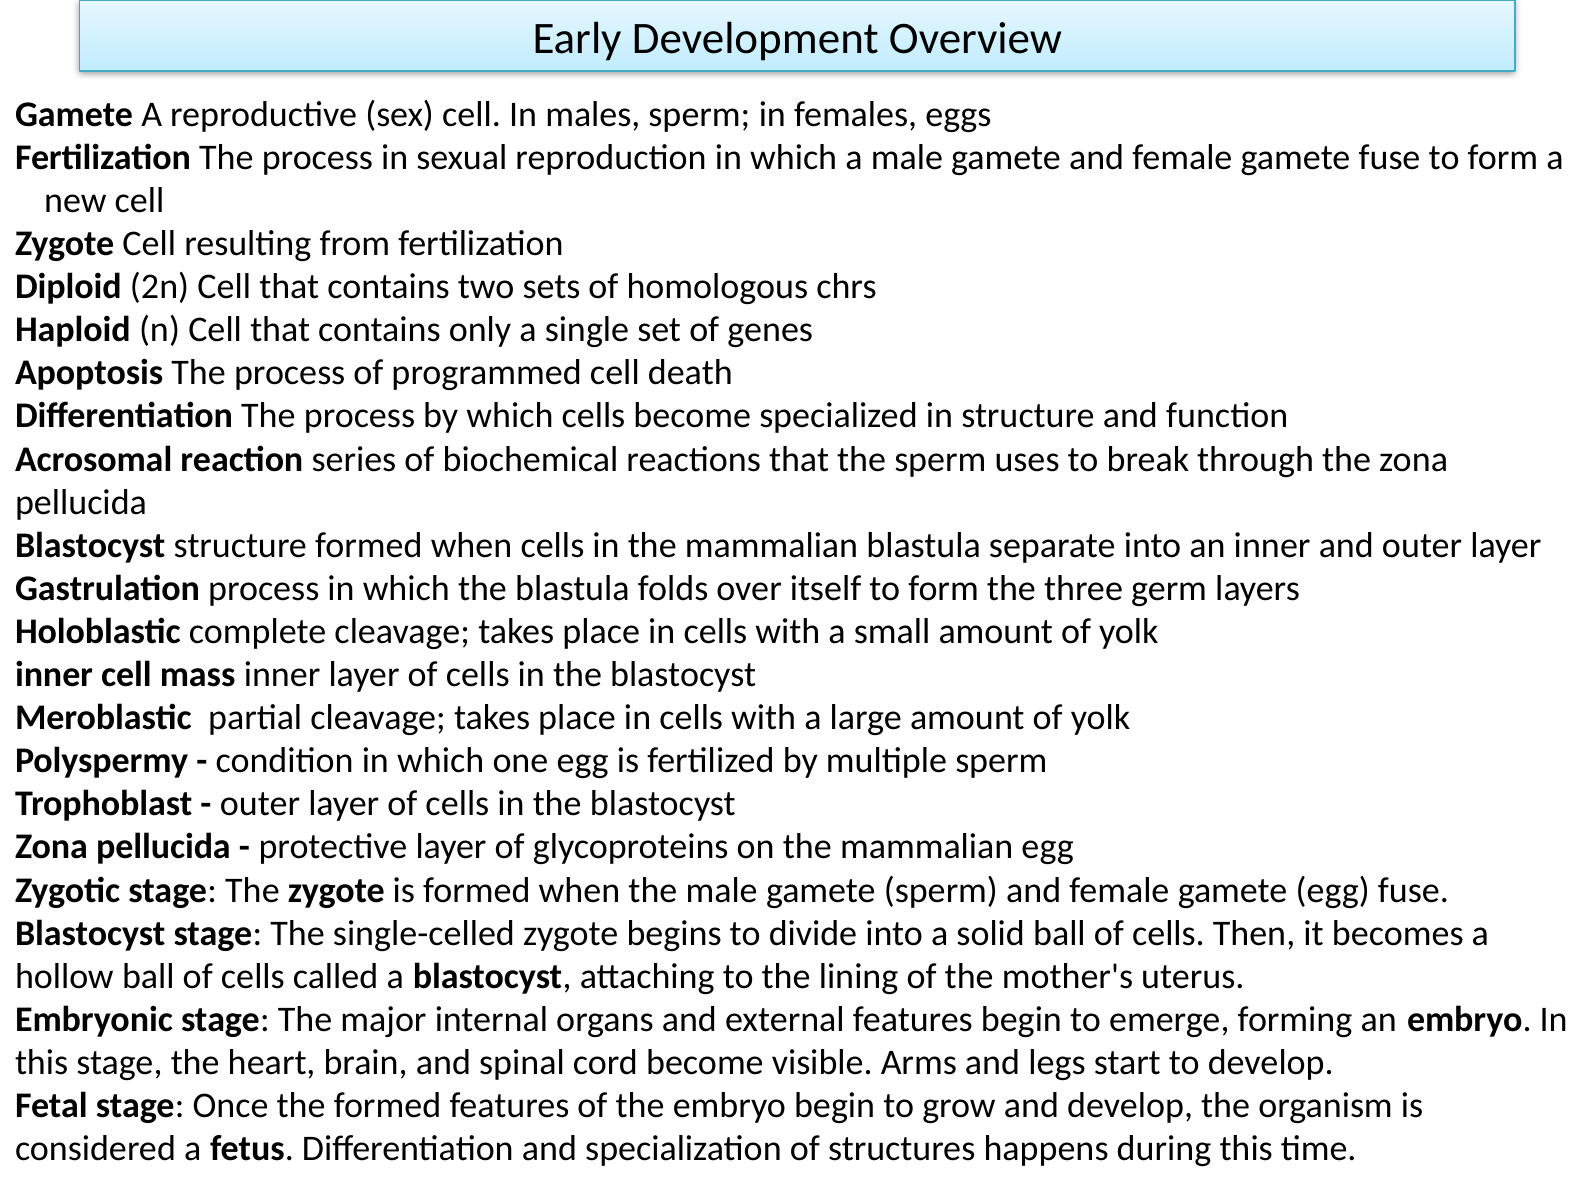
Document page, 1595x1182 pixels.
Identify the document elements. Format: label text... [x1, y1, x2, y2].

text_box Gamete A reproductive (sex) cell. In males, sperm; in females, eggs Fertilization The process in sexual reproduction in which a male gamete and female gamete fuse to form a new cell Zygote Cell resulting from fertilization Diploid (2n) Cell that contains two sets of homologous chrs Haploid (n) Cell that contains only a single set of genes Apoptosis The process of programmed cell death Differentiation The process by which cells become specialized in structure and function Acrosomal reaction series of biochemical reactions that the sperm uses to break through the zona pellucida Blastocyst structure formed when cells in the mammalian blastula separate into an inner and outer layer Gastrulation process in which the blastula folds over itself to form the three germ layers Holoblastic complete cleavage; takes place in cells with a small amount of yolk inner cell mass inner layer of cells in the blastocyst Meroblastic partial cleavage; takes place in cells with a large amount of yolk Polyspermy - condition in which one egg is fertilized by multiple sperm Trophoblast - outer layer of cells in the blastocyst Zona pellucida - protective layer of glycoproteins on the mammalian egg Zygotic stage: The zygote is formed when the male gamete (sperm) and female gamete (egg) fuse. Blastocyst stage: The single-celled zygote begins to divide into a solid ball of cells. Then, it becomes a hollow ball of cells called a blastocyst, attaching to the lining of the mother's uterus. Embryonic stage: The major internal organs and external features begin to emerge, forming an embryo. In this stage, the heart, brain, and spinal cord become visible. Arms and legs start to develop. Fetal stage: Once the formed features of the embryo begin to grow and develop, the organism is considered a fetus. Differentiation and specialization of structures happens during this time. [0, 82, 1595, 1182]
title Early Development Overview [79, 0, 1516, 72]
